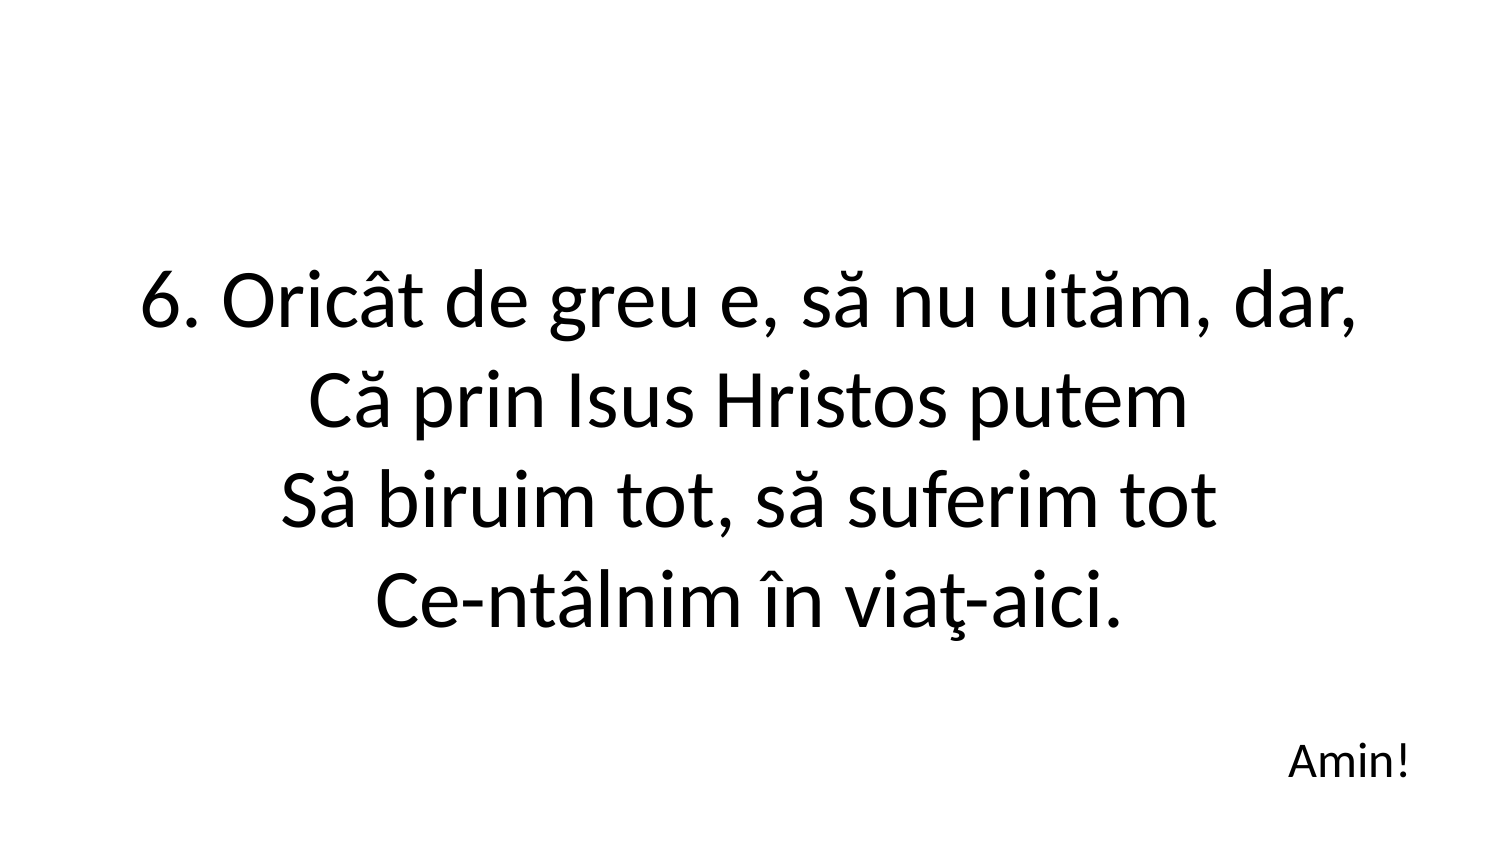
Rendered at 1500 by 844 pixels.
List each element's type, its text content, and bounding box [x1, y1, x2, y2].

text_box 6. Oricât de greu e, să nu uităm, dar, Că prin Isus Hristos putem Să biruim tot, să suferim tot Ce-ntâlnim în viaţ-aici. [124, 192, 1376, 652]
text_box Amin! [1273, 674, 1427, 795]
